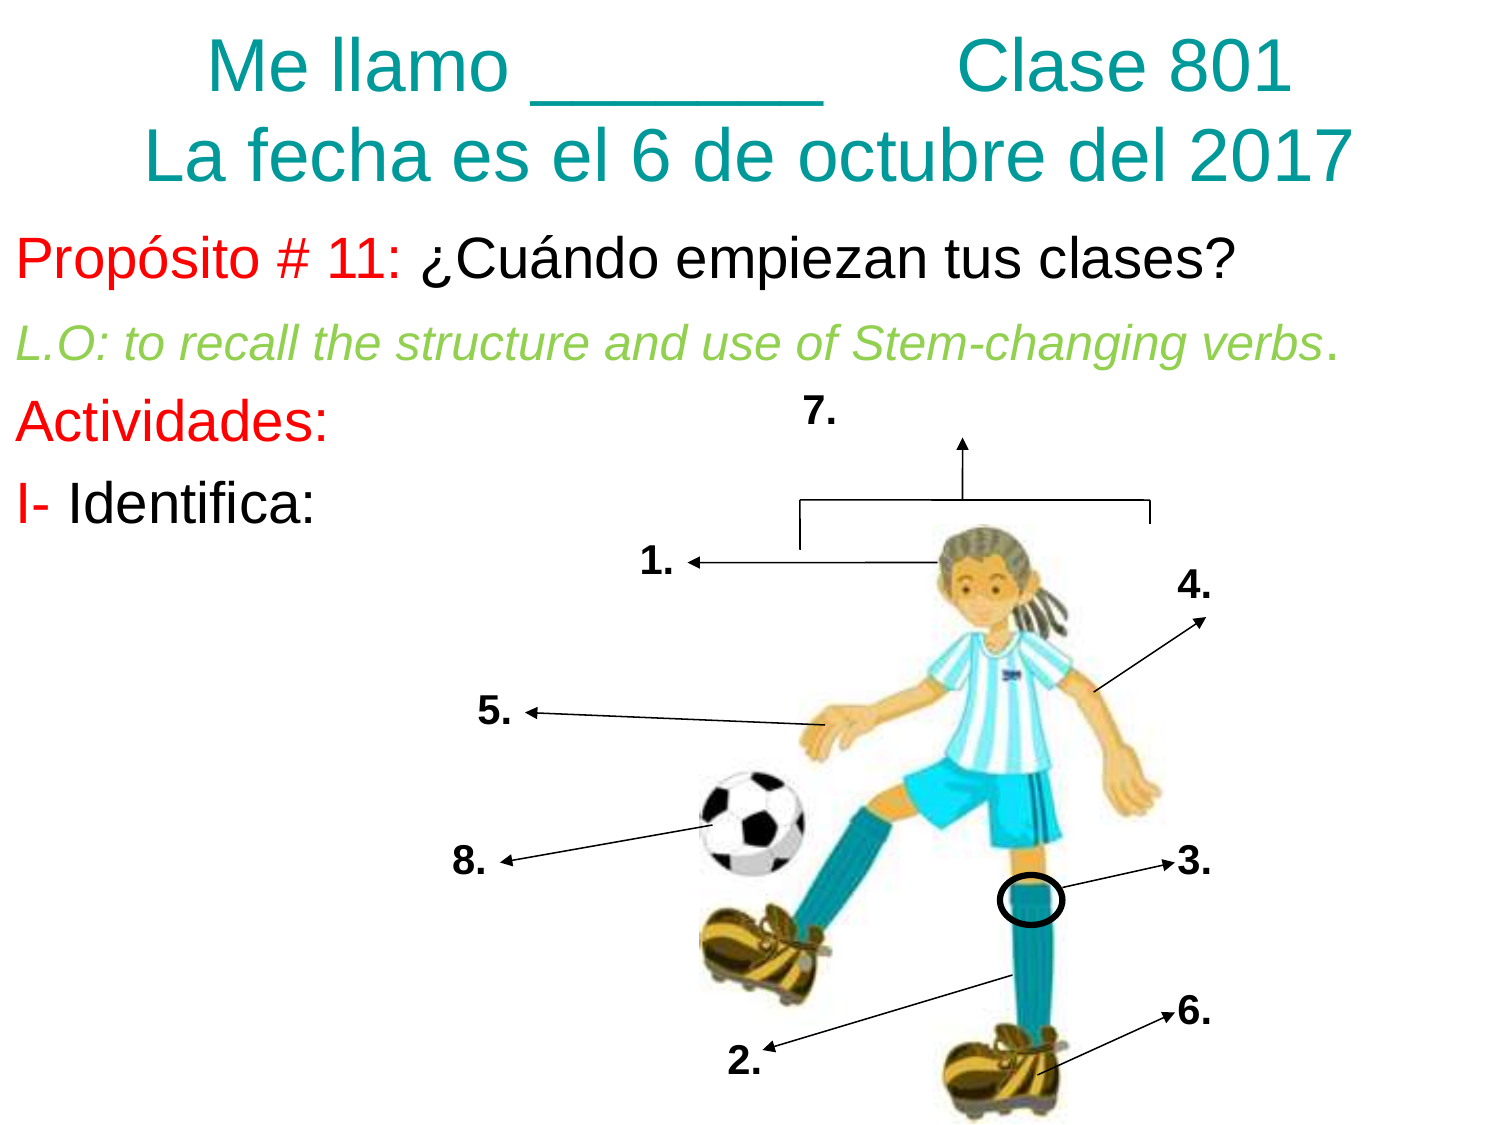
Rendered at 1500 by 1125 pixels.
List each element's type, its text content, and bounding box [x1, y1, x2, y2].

text_box 1. [624, 525, 697, 590]
text_box 7. [787, 375, 875, 440]
text_box 5. [462, 675, 550, 740]
text_box [956, 437, 969, 500]
text_box [687, 559, 694, 566]
text_box 8. [437, 825, 525, 890]
text_box 6. [1170, 975, 1250, 1040]
title Me llamo _______ Clase 801 La fecha es el 6 de octubre del 2017 [0, 12, 1500, 200]
text_box 4. [1170, 549, 1250, 615]
text_box [525, 706, 694, 720]
text_box [1170, 617, 1207, 642]
picture [699, 524, 1166, 1124]
text_box [499, 828, 694, 867]
list Propósito # 11: ¿Cuándo empiezan tus clases? L.O: to recall the structure and use of Stem-changing verbs. Actividades: I- Identifica: [0, 212, 1463, 955]
text_box 3. [1170, 825, 1250, 890]
